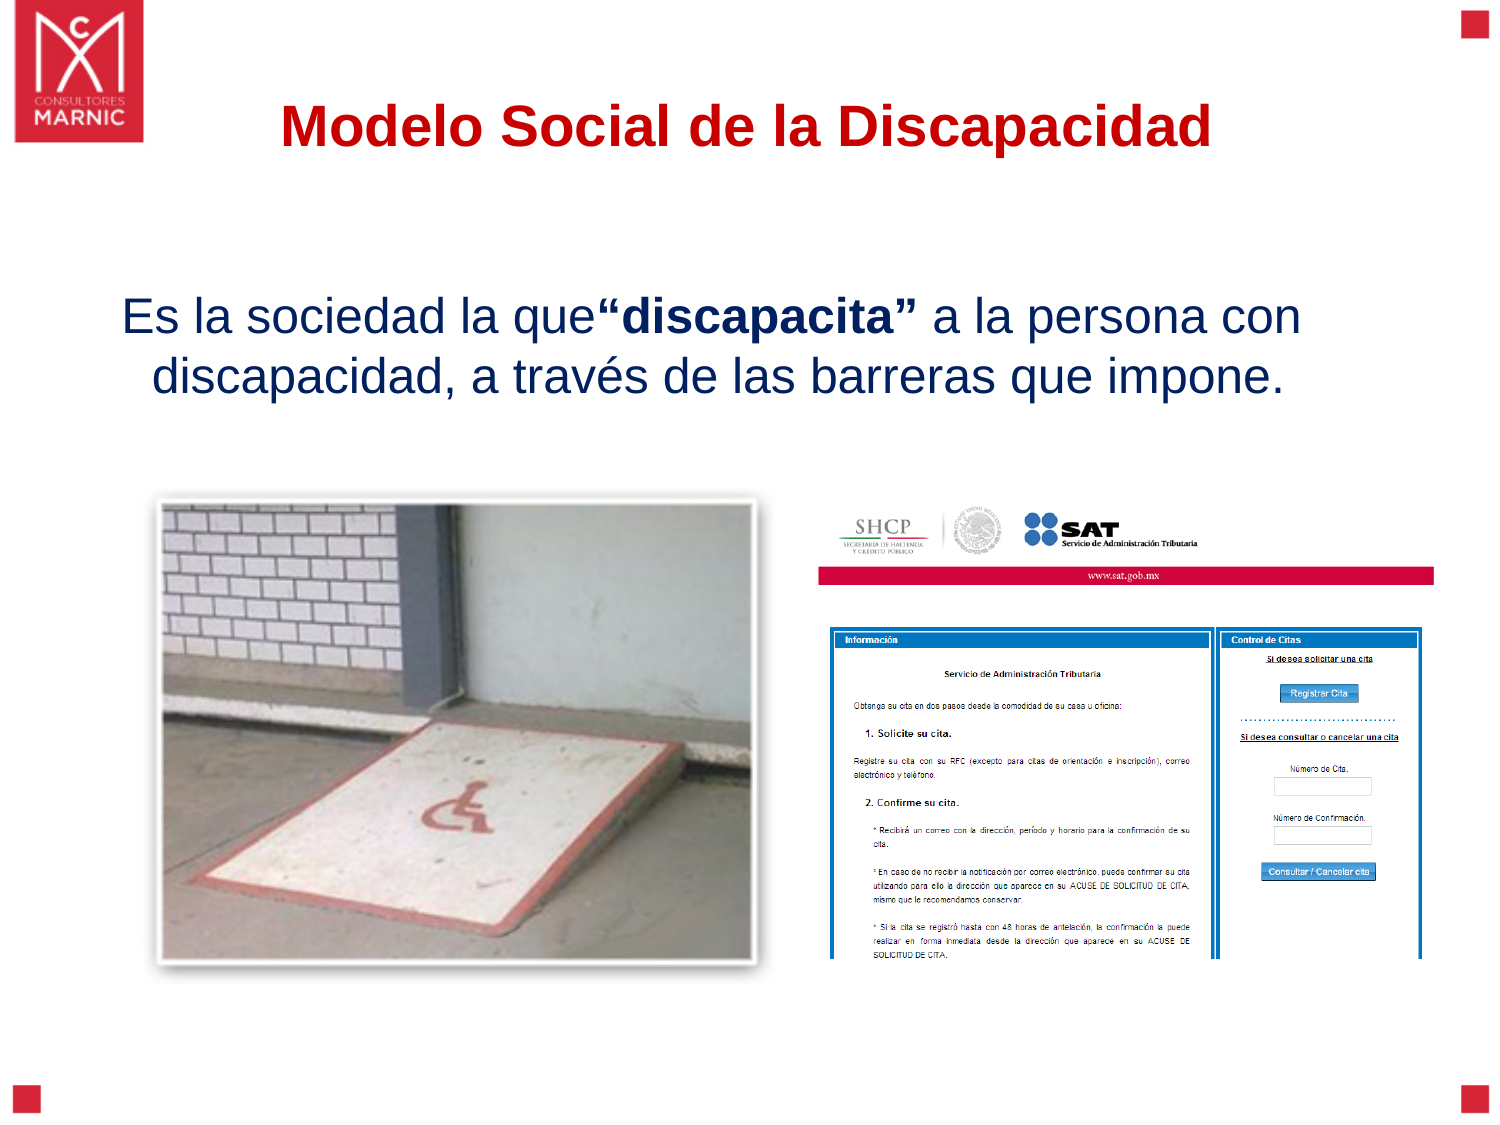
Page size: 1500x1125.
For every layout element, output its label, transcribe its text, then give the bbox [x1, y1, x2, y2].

picture [0, 0, 1500, 1125]
text_box Modelo Social de la Discapacidad [185, 80, 1311, 166]
text_box Es la sociedad la que“discapacita” a la persona con discapacidad, a través de las barreras que impone. [51, 216, 1387, 411]
